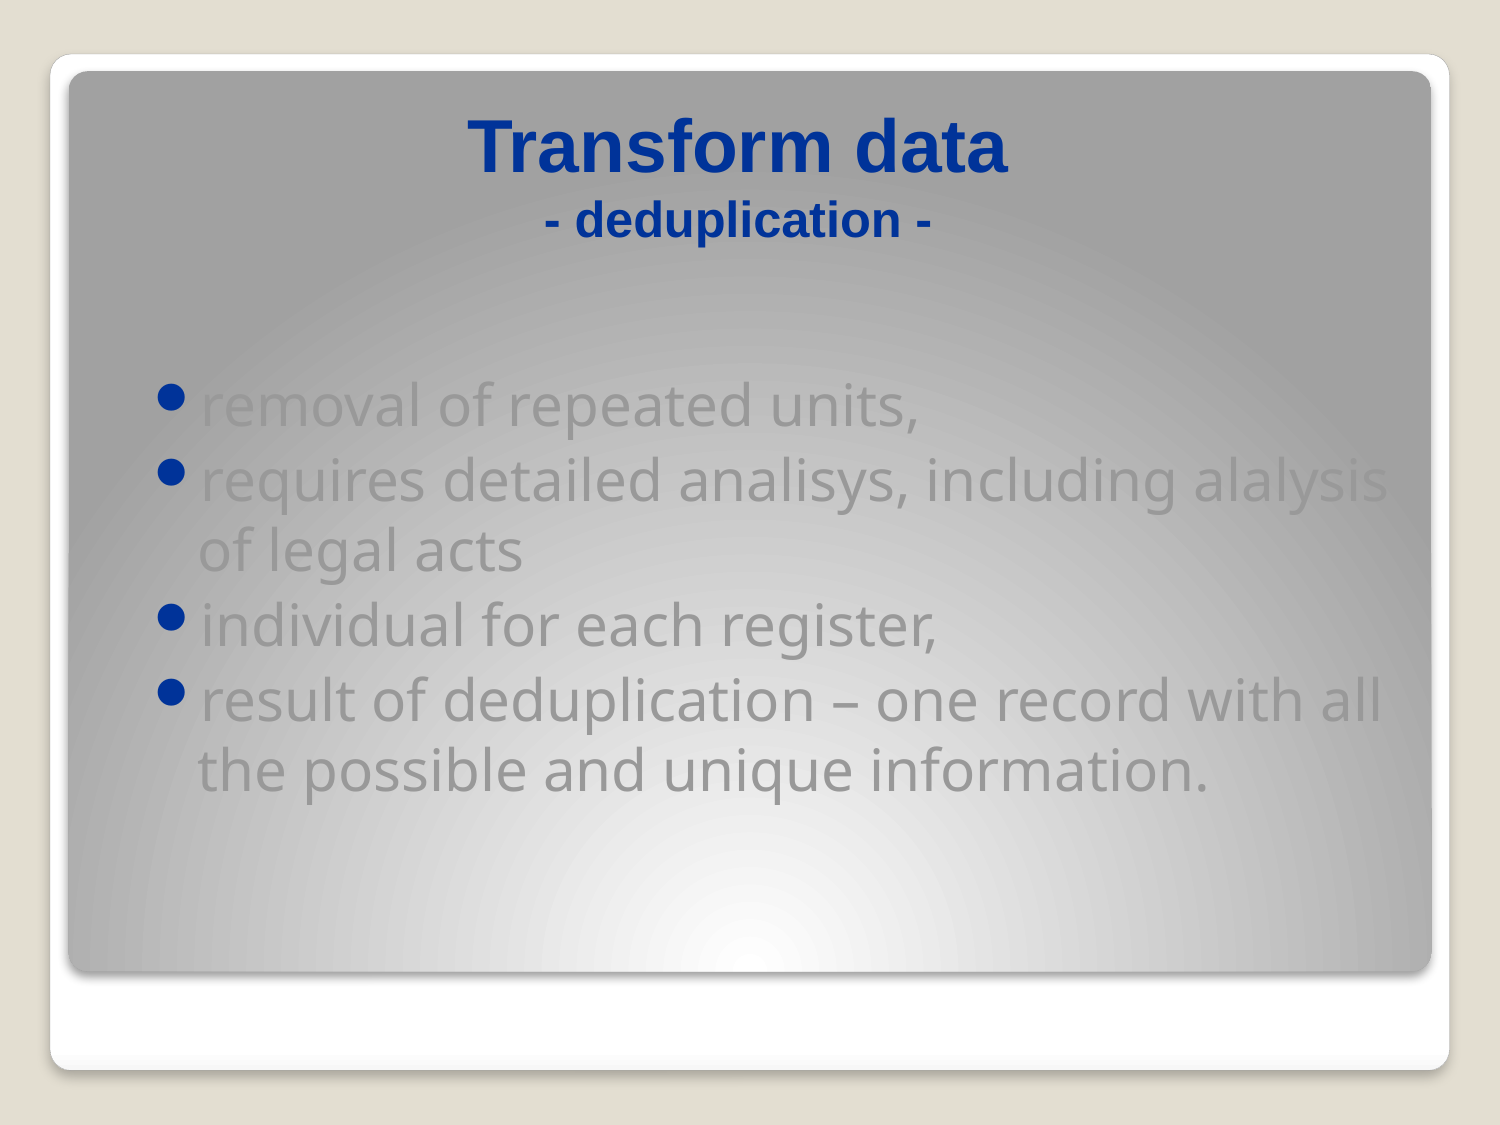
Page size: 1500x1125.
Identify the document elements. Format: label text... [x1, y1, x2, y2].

title Transform data - deduplication - [88, 90, 1388, 256]
list removal of repeated units, requires detailed analisys, including alalysis of legal acts individual for each register, result of deduplication – one record with all the possible and unique information. [123, 290, 1413, 1083]
